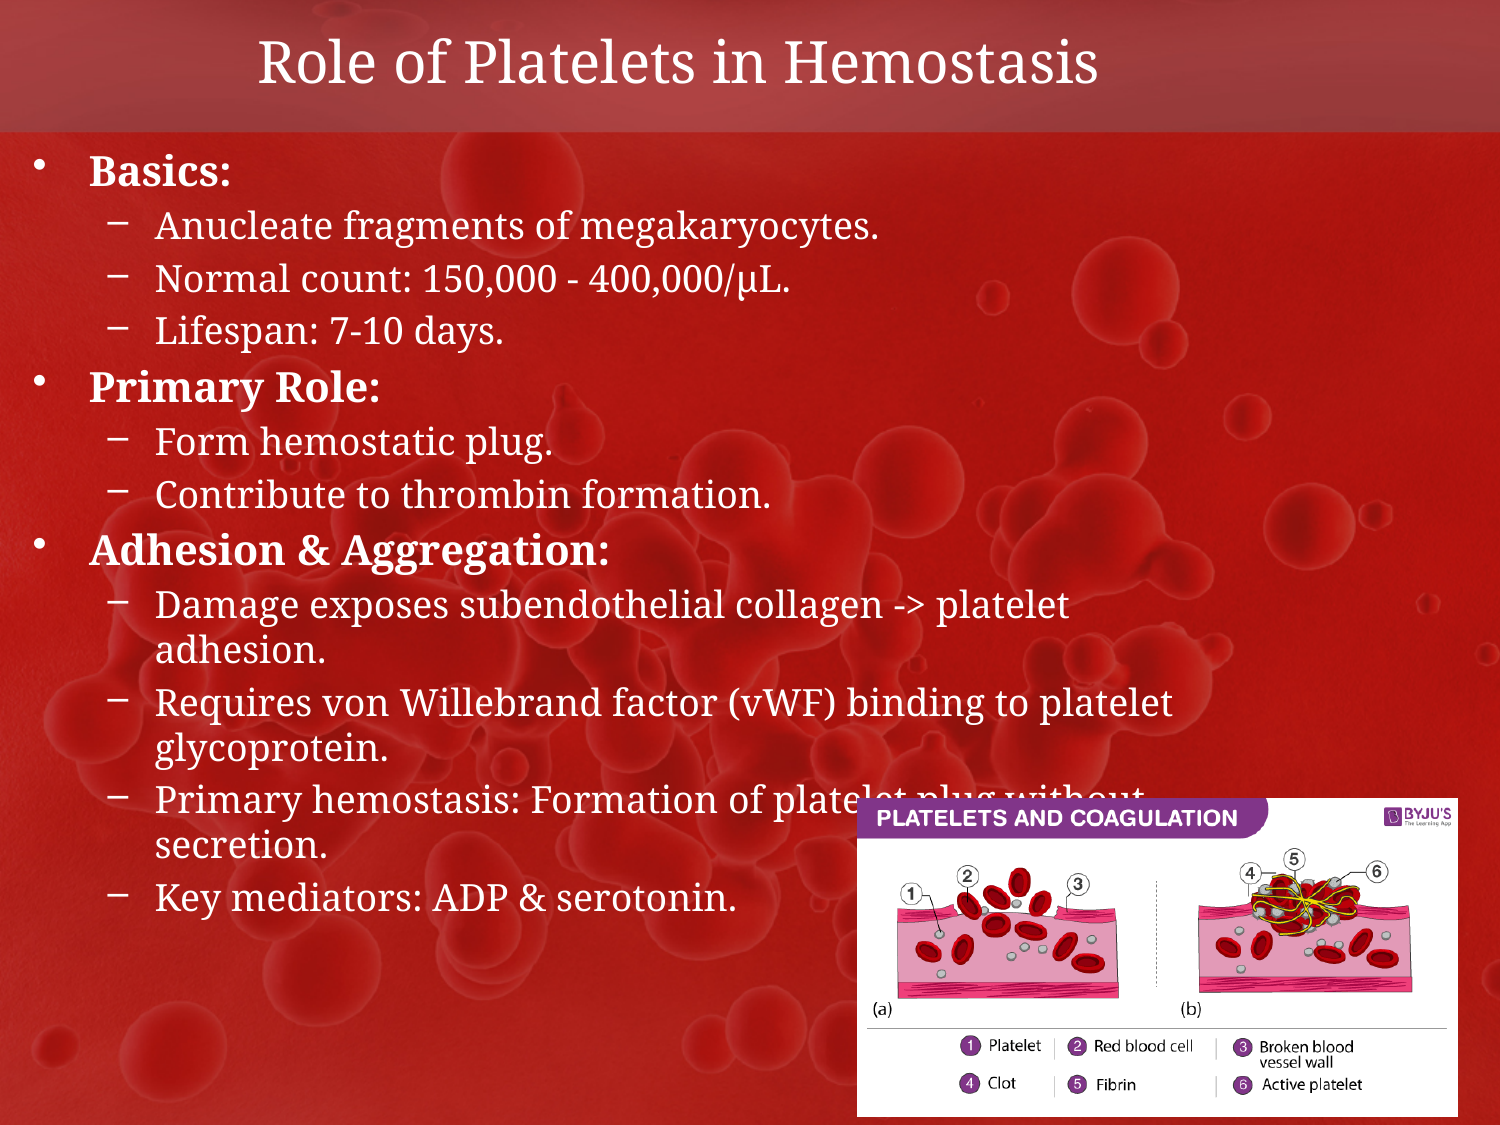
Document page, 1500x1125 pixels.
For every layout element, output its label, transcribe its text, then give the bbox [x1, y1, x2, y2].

picture [0, 0, 1500, 1125]
title Role of Platelets in Hemostasis [241, 18, 1448, 103]
list Basics: Anucleate fragments of megakaryocytes. Normal count: 150,000 - 400,000/μL. Lifespan: 7-10 days. Primary Role: Form hemostatic plug. Contribute to thrombin formation. Adhesion & Aggregation: Damage exposes subendothelial collagen -> platelet adhesion. Requires von Willebrand factor (vWF) binding to platelet glycoprotein. Primary hemostasis: Formation of platelet plug without secretion. Key mediators: ADP & serotonin. [17, 136, 1247, 1048]
